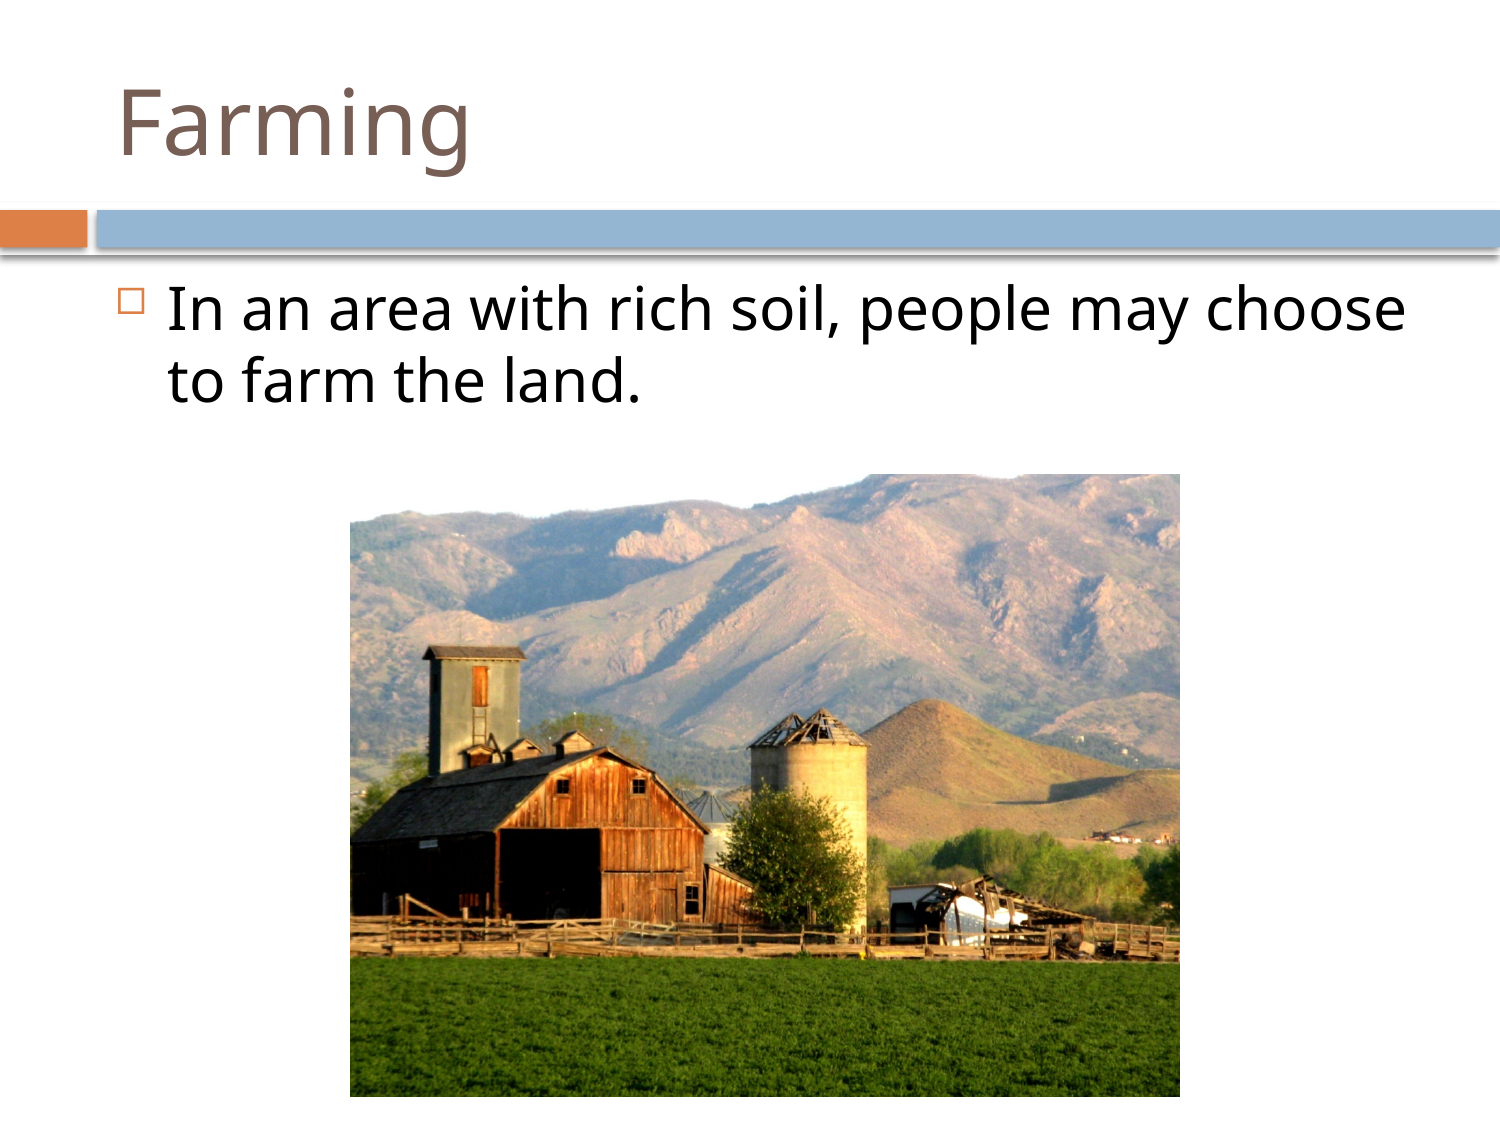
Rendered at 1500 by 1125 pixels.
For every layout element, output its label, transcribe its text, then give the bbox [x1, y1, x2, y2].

list In an area with rich soil, people may choose to farm the land. [100, 262, 1438, 1000]
title Farming [100, 37, 1438, 200]
picture [349, 474, 1180, 1098]
